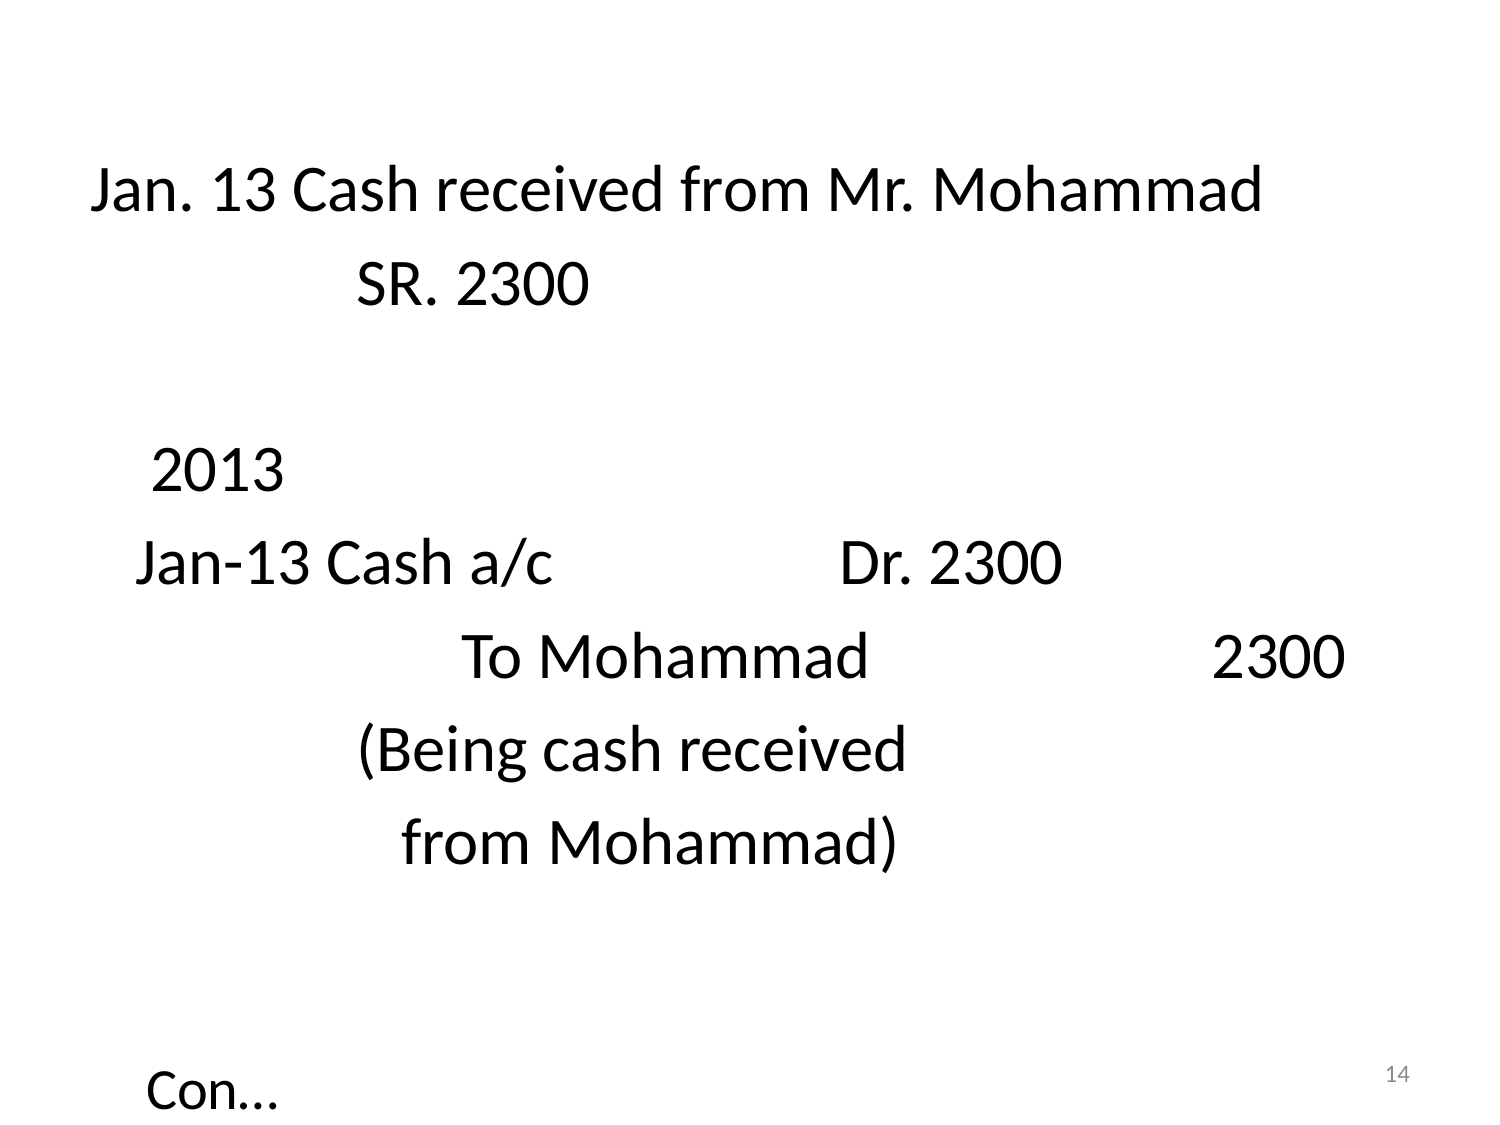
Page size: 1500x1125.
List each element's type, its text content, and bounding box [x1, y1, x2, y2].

list Jan. 13 Cash received from Mr. Mohammad SR. 2300 2013 Jan-13 Cash a/c Dr. 2300 To Mohammad 2300 (Being cash received from Mohammad) Con… [75, 137, 1425, 1050]
slide_number 14 [1074, 1042, 1425, 1103]
